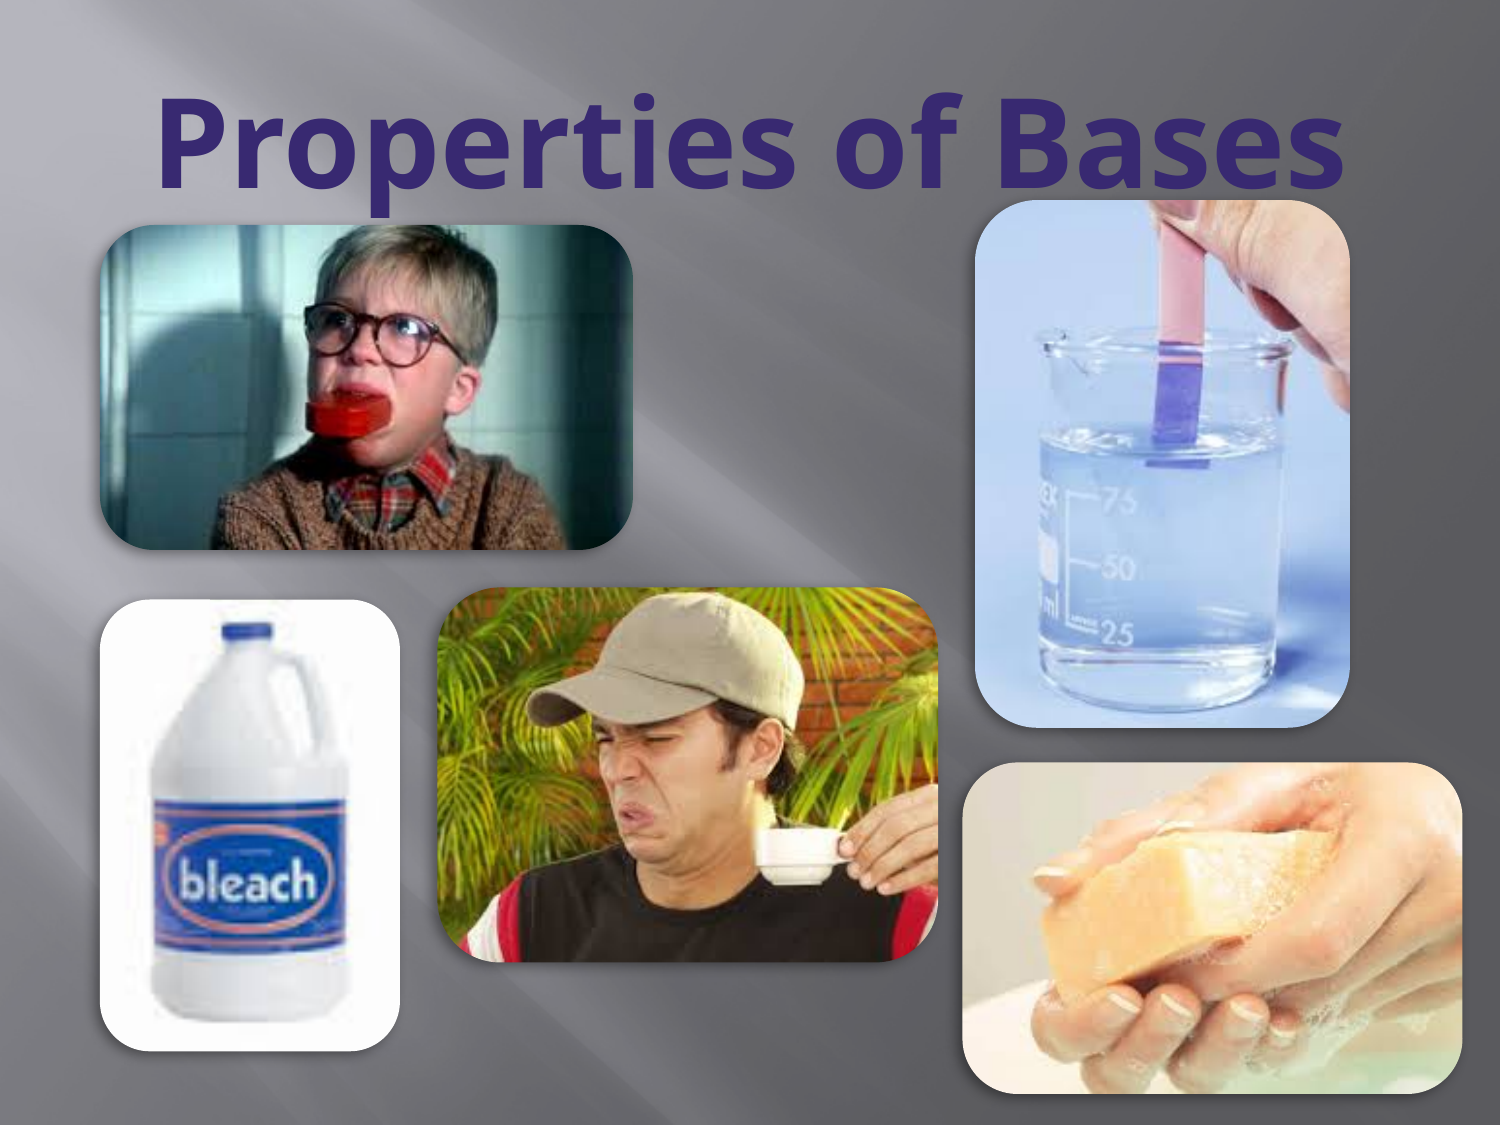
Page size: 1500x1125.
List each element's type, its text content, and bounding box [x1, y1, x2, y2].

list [99, 599, 401, 1052]
title Properties of Bases [75, 45, 1425, 233]
picture [974, 199, 1351, 729]
picture [962, 762, 1463, 1095]
picture [437, 587, 939, 963]
picture [99, 224, 634, 551]
